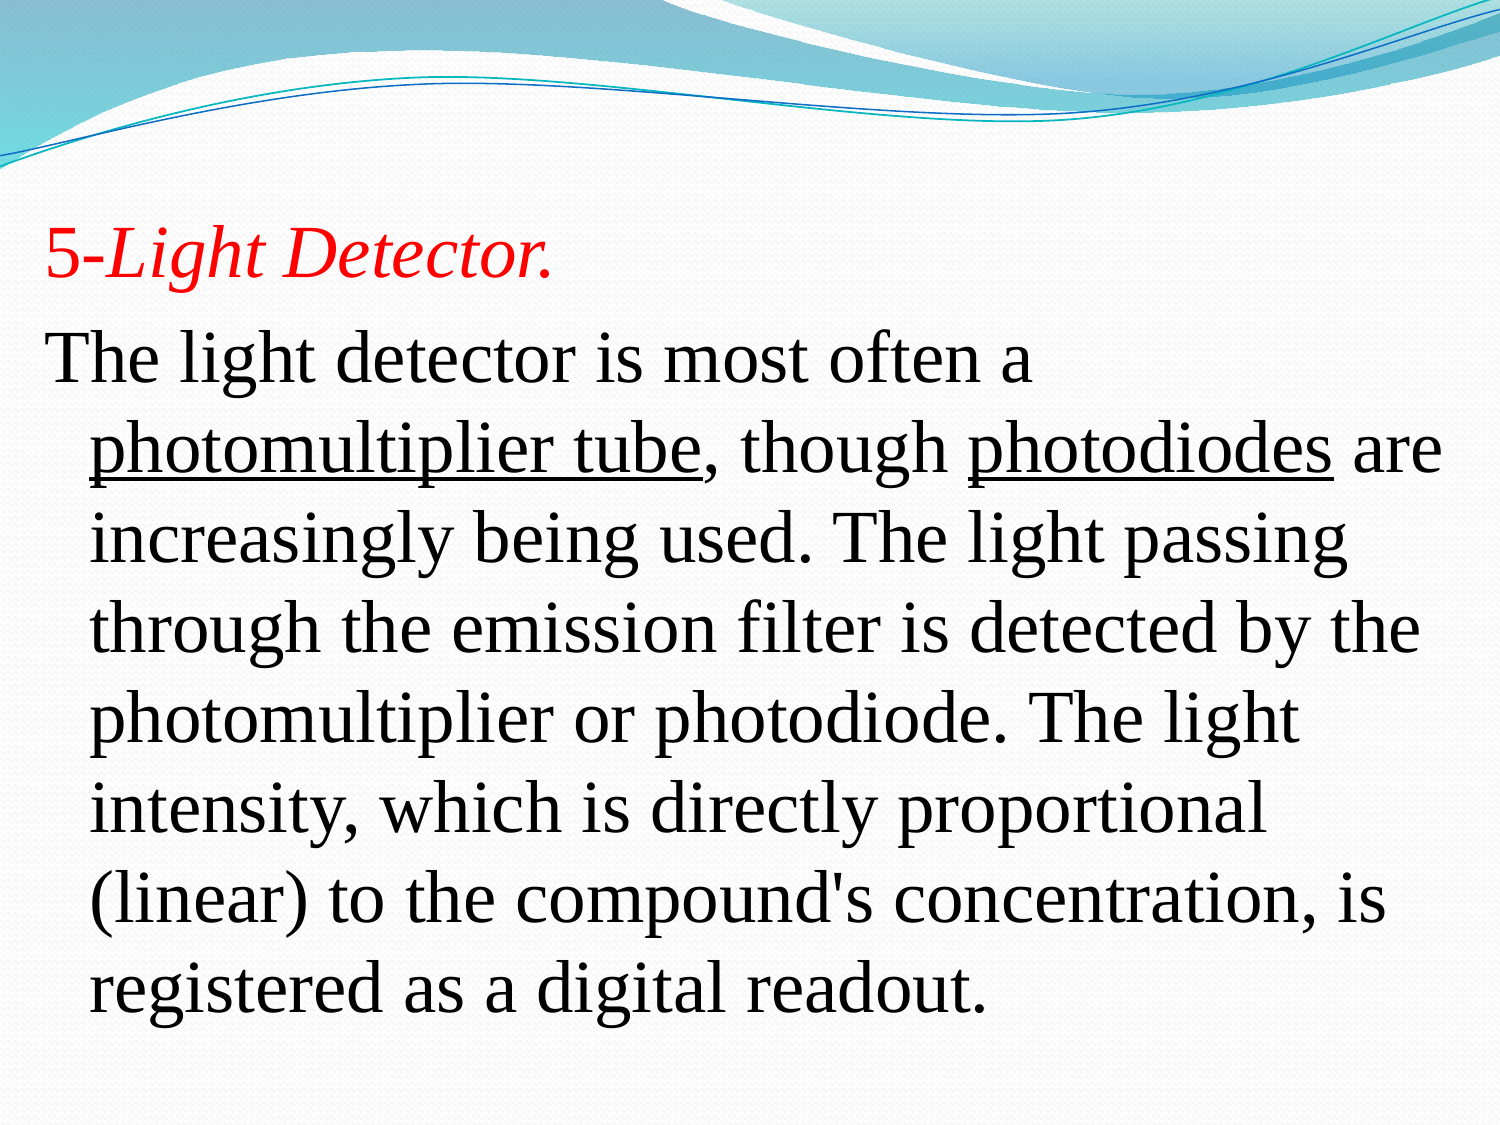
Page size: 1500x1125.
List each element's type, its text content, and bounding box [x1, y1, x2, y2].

list 5-Light Detector. The light detector is most often a photomultiplier tube, though photodiodes are increasingly being used. The light passing through the emission filter is detected by the photomultiplier or photodiode. The light intensity, which is directly proportional (linear) to the compound's concentration, is registered as a digital readout. [29, 89, 1473, 1014]
